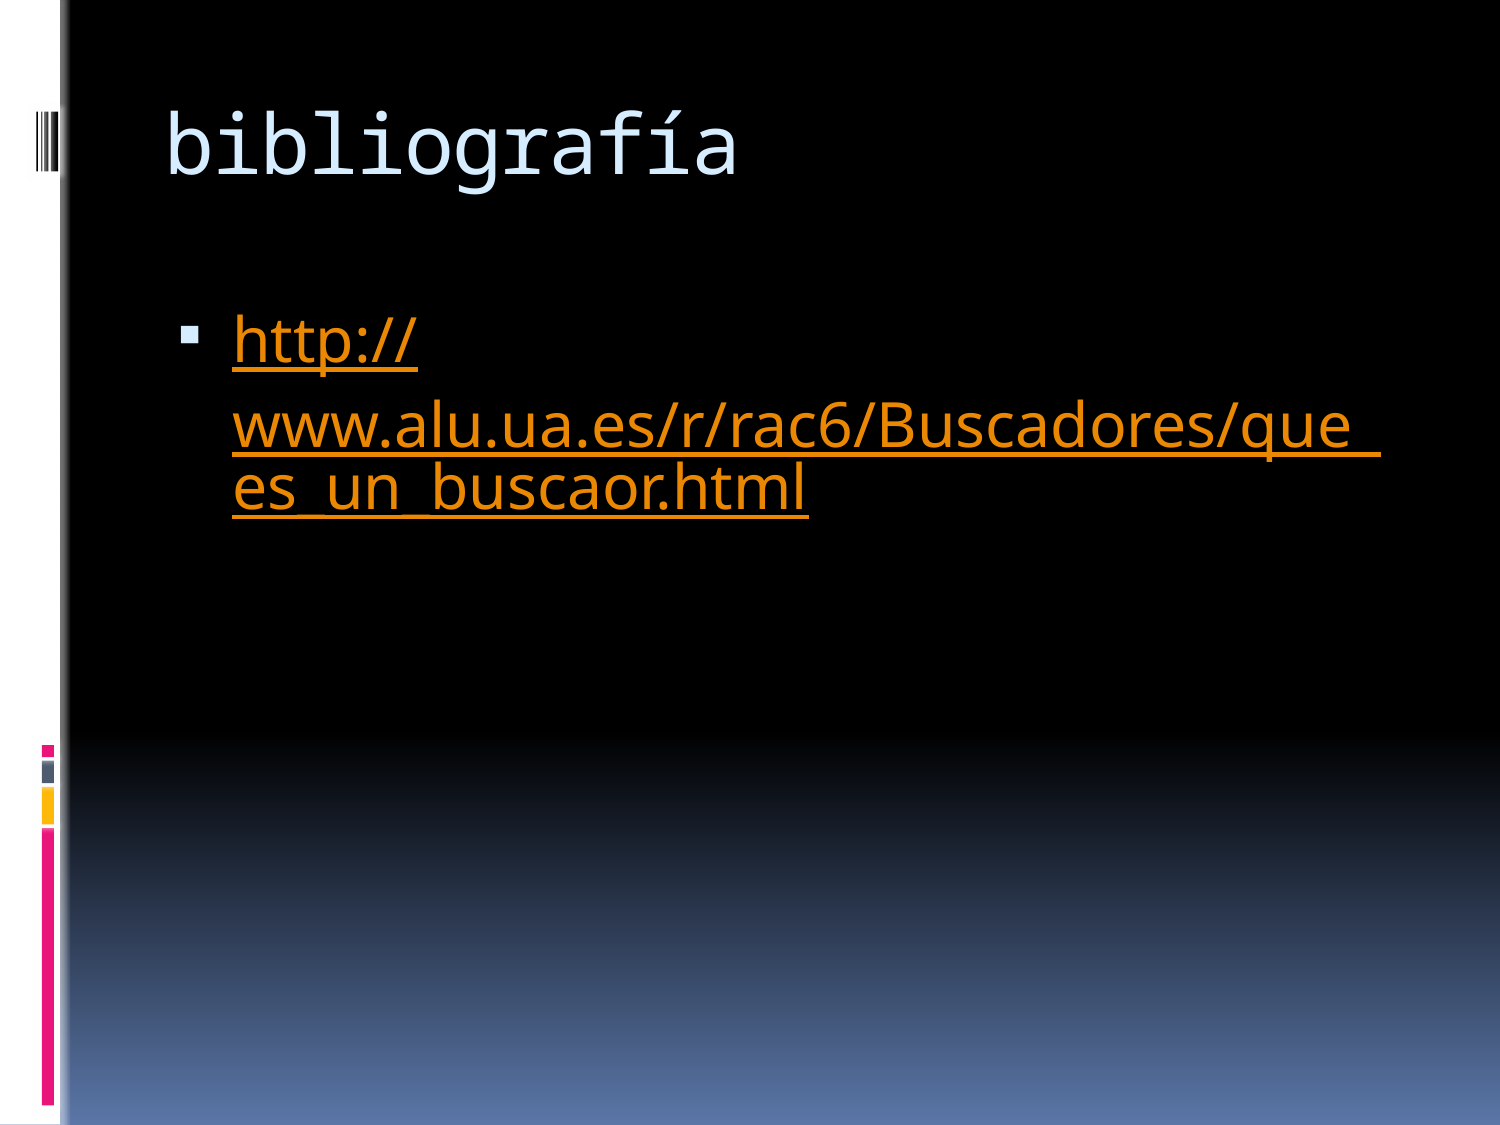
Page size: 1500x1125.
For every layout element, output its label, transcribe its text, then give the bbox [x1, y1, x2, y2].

list http://www.alu.ua.es/r/rac6/Buscadores/que_es_un_buscaor.html [150, 292, 1425, 1043]
title bibliografía [150, 83, 1425, 234]
